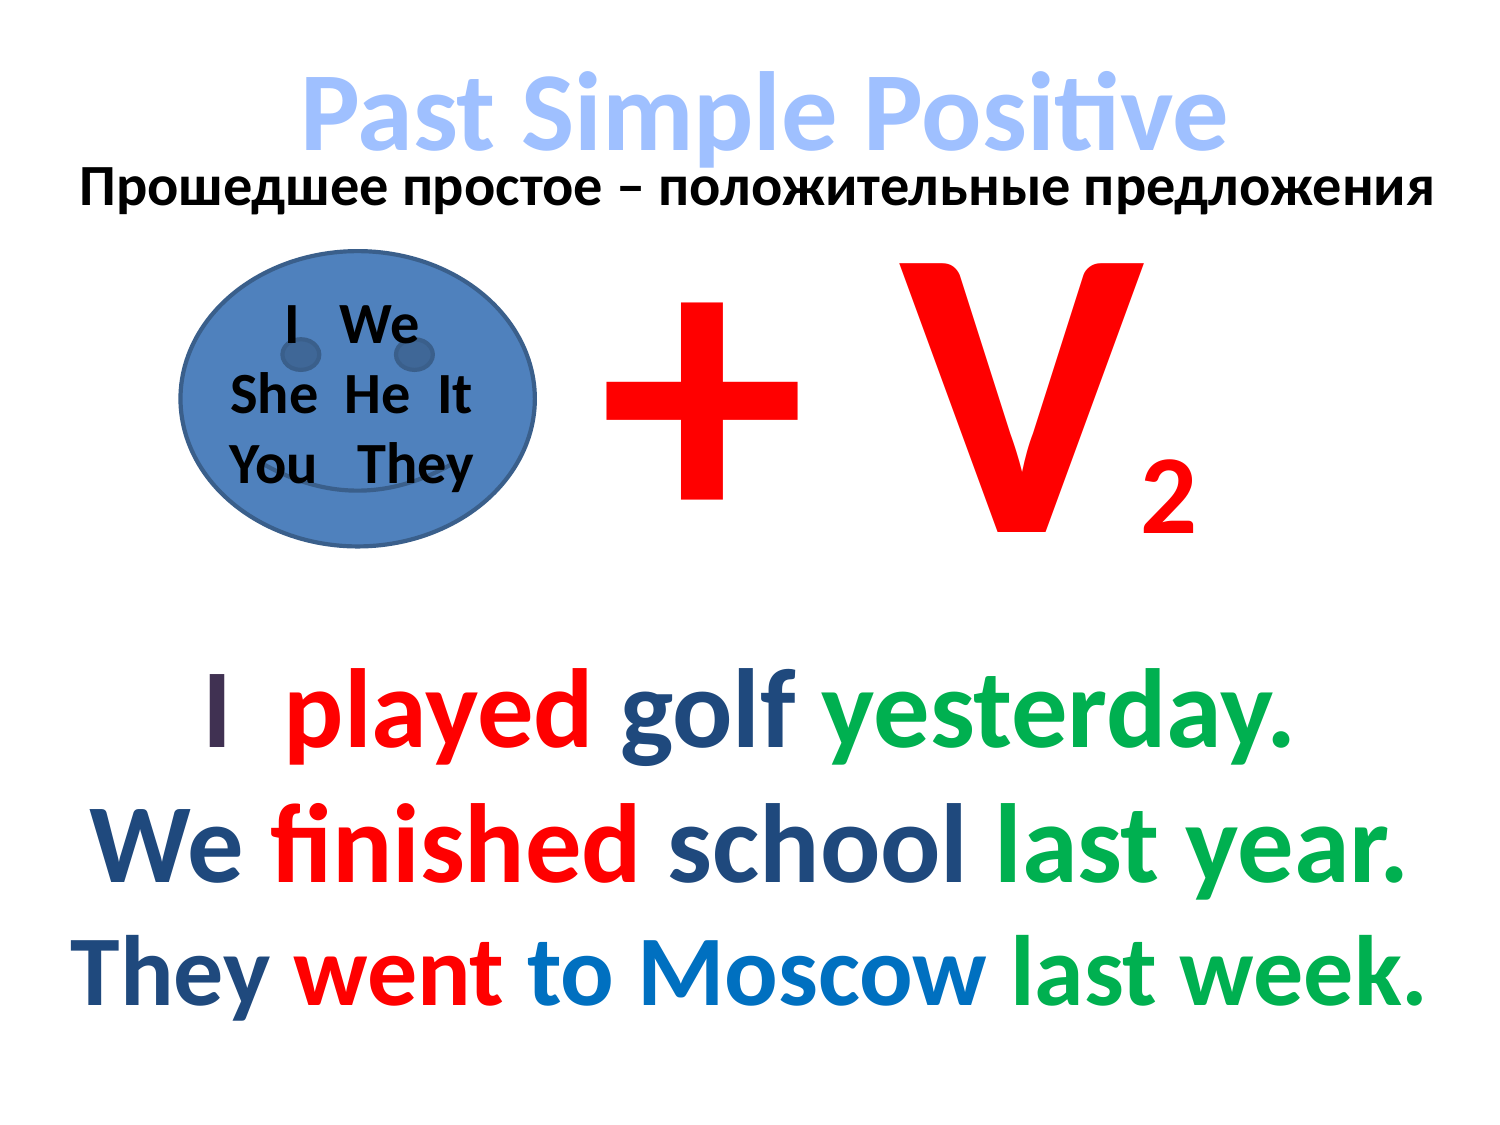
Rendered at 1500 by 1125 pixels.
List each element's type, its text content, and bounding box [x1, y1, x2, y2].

text_box + V [582, 225, 1162, 623]
text_box 2 [1096, 413, 1242, 564]
text_box I played golf yesterday. We finished school last year. They went to Moscow last week. [0, 627, 1500, 1033]
text_box Past Simple Positive [284, 30, 1246, 139]
text_box Прошедшее простое – положительные предложения [64, 139, 1500, 225]
text_box [253, 249, 463, 277]
text_box [228, 503, 487, 549]
text_box I We She He It You They [168, 277, 535, 503]
